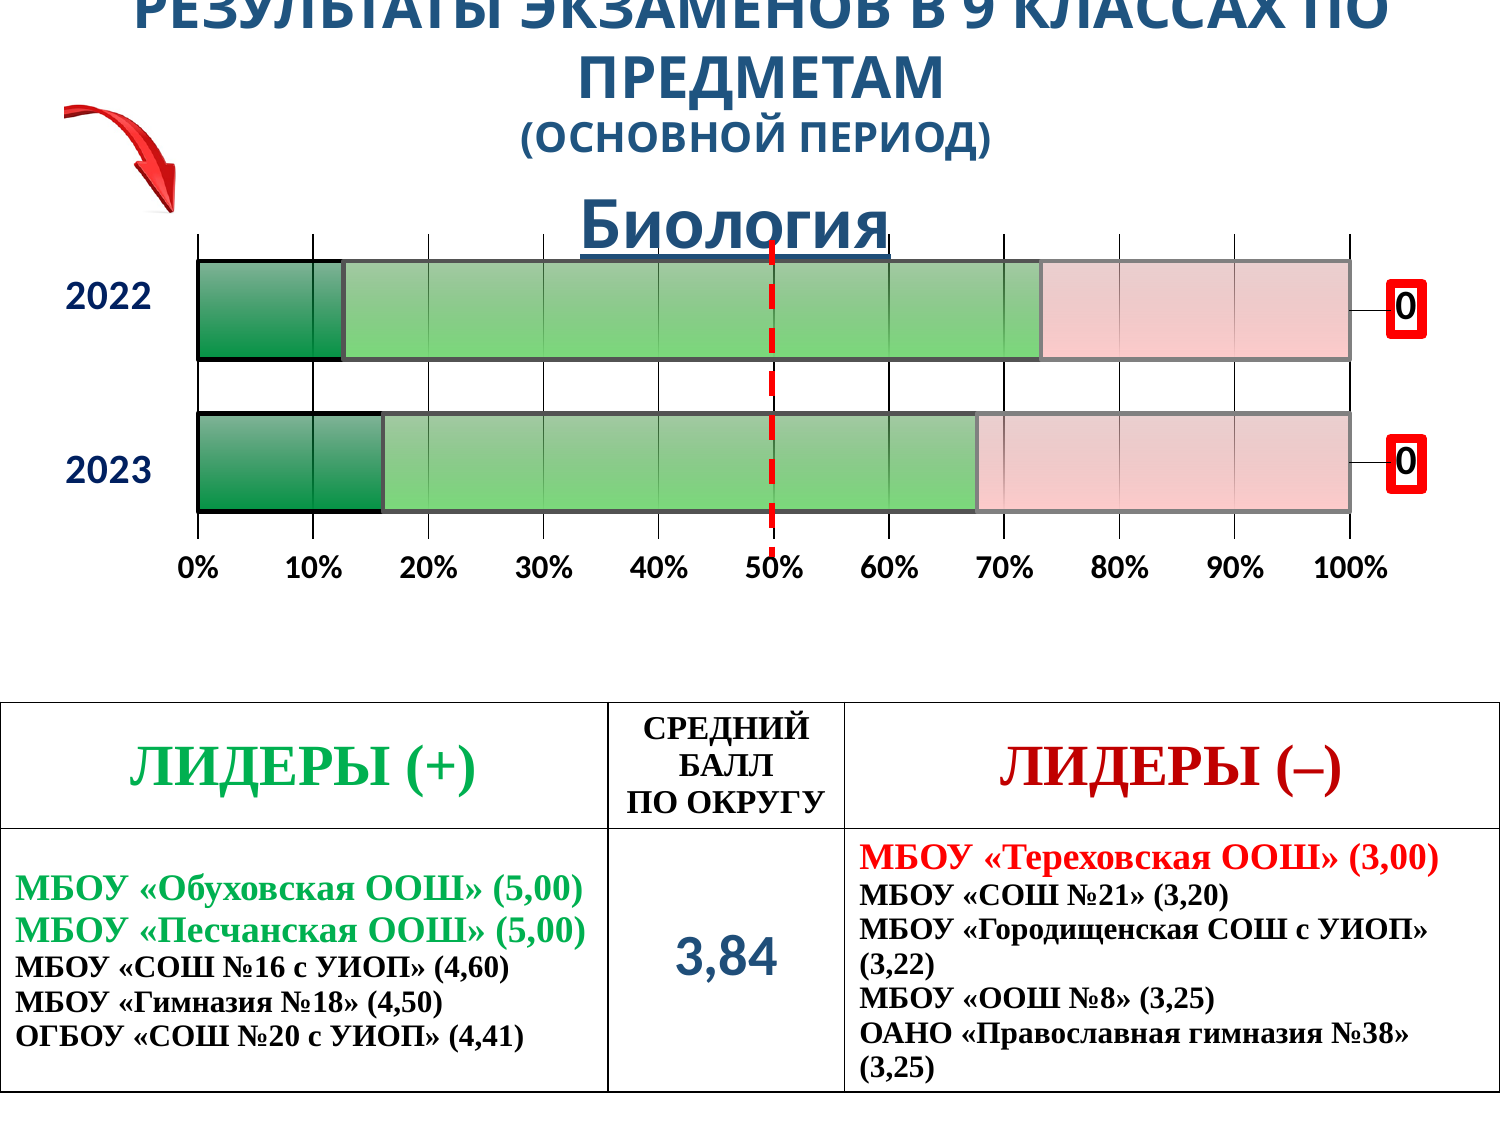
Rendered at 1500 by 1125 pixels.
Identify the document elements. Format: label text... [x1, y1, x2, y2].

table_header ЛИДЕРЫ (+) [1, 703, 607, 828]
picture [64, 89, 195, 220]
text_box РЕЗУЛЬТАТЫ ЭКЗАМЕНОВ В 9 КЛАССАХ ПО ПРЕДМЕТАМ (ОСНОВНОЙ ПЕРИОД) [23, 14, 1500, 116]
table_header ЛИДЕРЫ (–) [845, 703, 1499, 828]
table_cell МБОУ «Тереховская ООШ» (3,00) МБОУ «СОШ №21» (3,20) МБОУ «Городищенская СОШ с УИОП» (3,22) МБОУ «ООШ №8» (3,25) ОАНО «Православная гимназия №38» (3,25) [845, 829, 1499, 1091]
table_cell 3,84 [609, 829, 844, 1091]
table_header СРЕДНИЙ БАЛЛ ПО ОКРУГУ [609, 703, 844, 828]
table_cell МБОУ «Обуховская ООШ» (5,00) МБОУ «Песчанская ООШ» (5,00) МБОУ «СОШ №16 с УИОП» (4,60) МБОУ «Гимназия №18» (4,50) ОГБОУ «СОШ №20 с УИОП» (4,41) [1, 829, 607, 1091]
chart [2, 151, 1470, 660]
